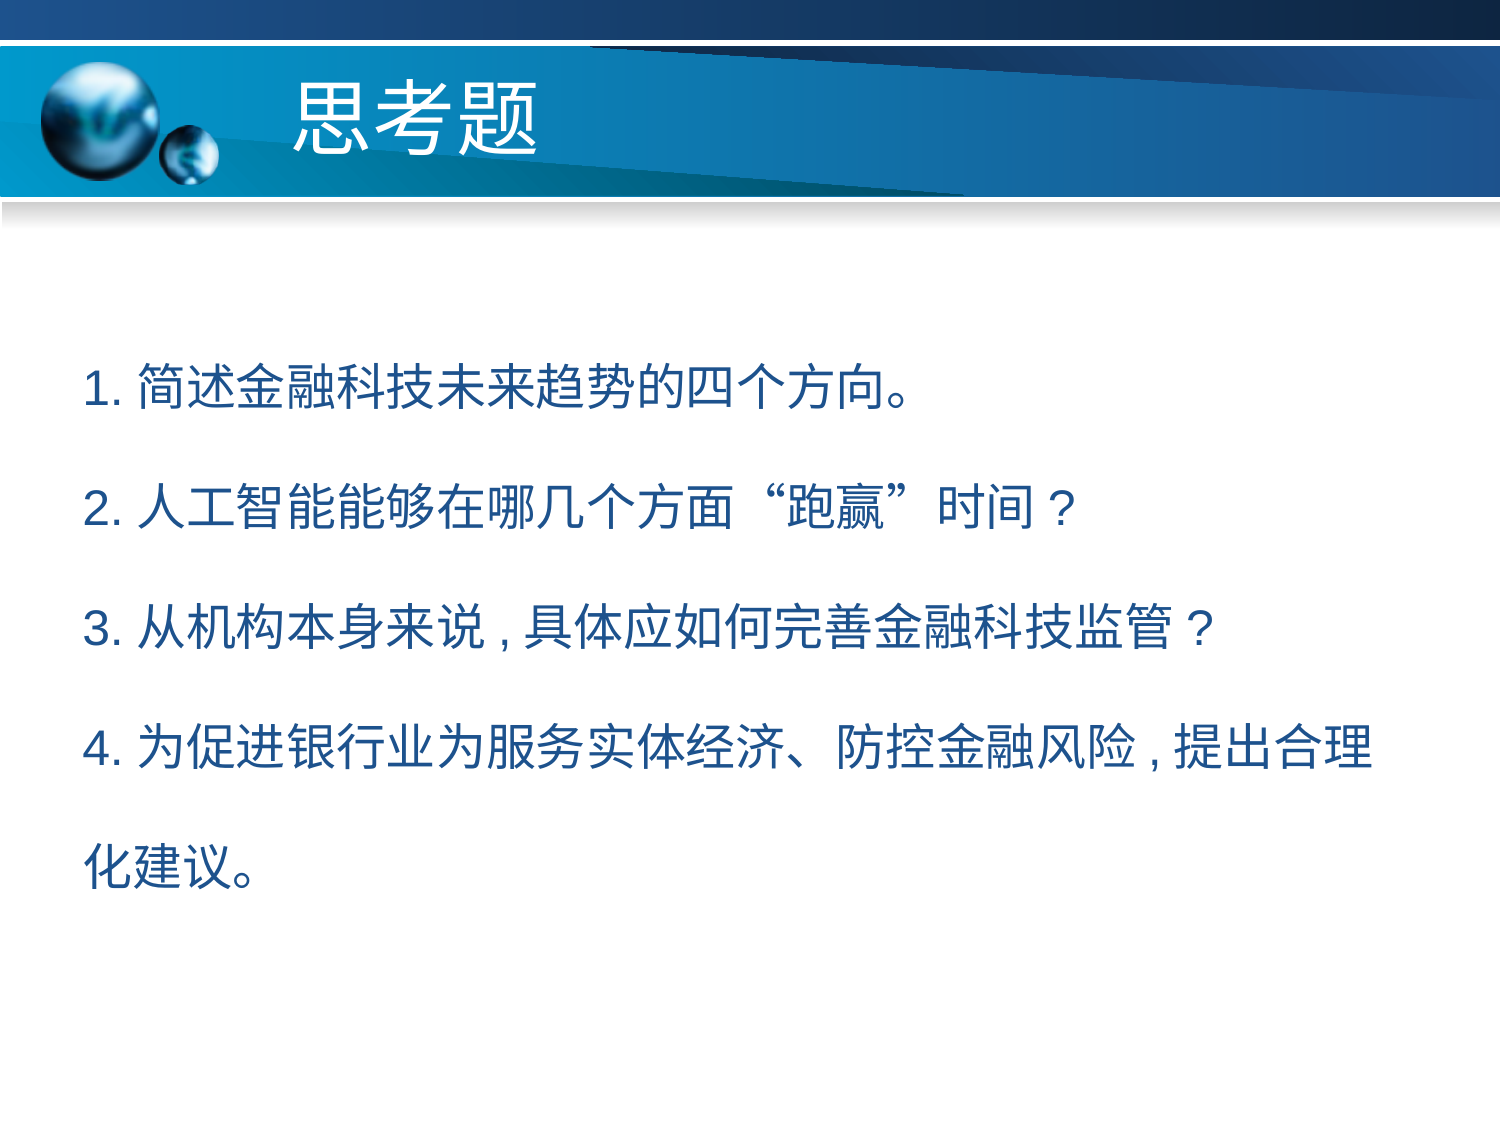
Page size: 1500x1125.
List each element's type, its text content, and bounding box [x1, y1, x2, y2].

list 1.简述金融科技未来趋势的四个方向。 2.人工智能能够在哪几个方面“跑赢”时间? 3.从机构本身来说,具体应如何完善金融科技监管? 4.为促进银行业为服务实体经济、防控金融风险,提出合理化建议。 [67, 287, 1433, 1000]
picture [42, 63, 159, 180]
picture [160, 126, 218, 184]
title 思考题 [274, 44, 1363, 188]
